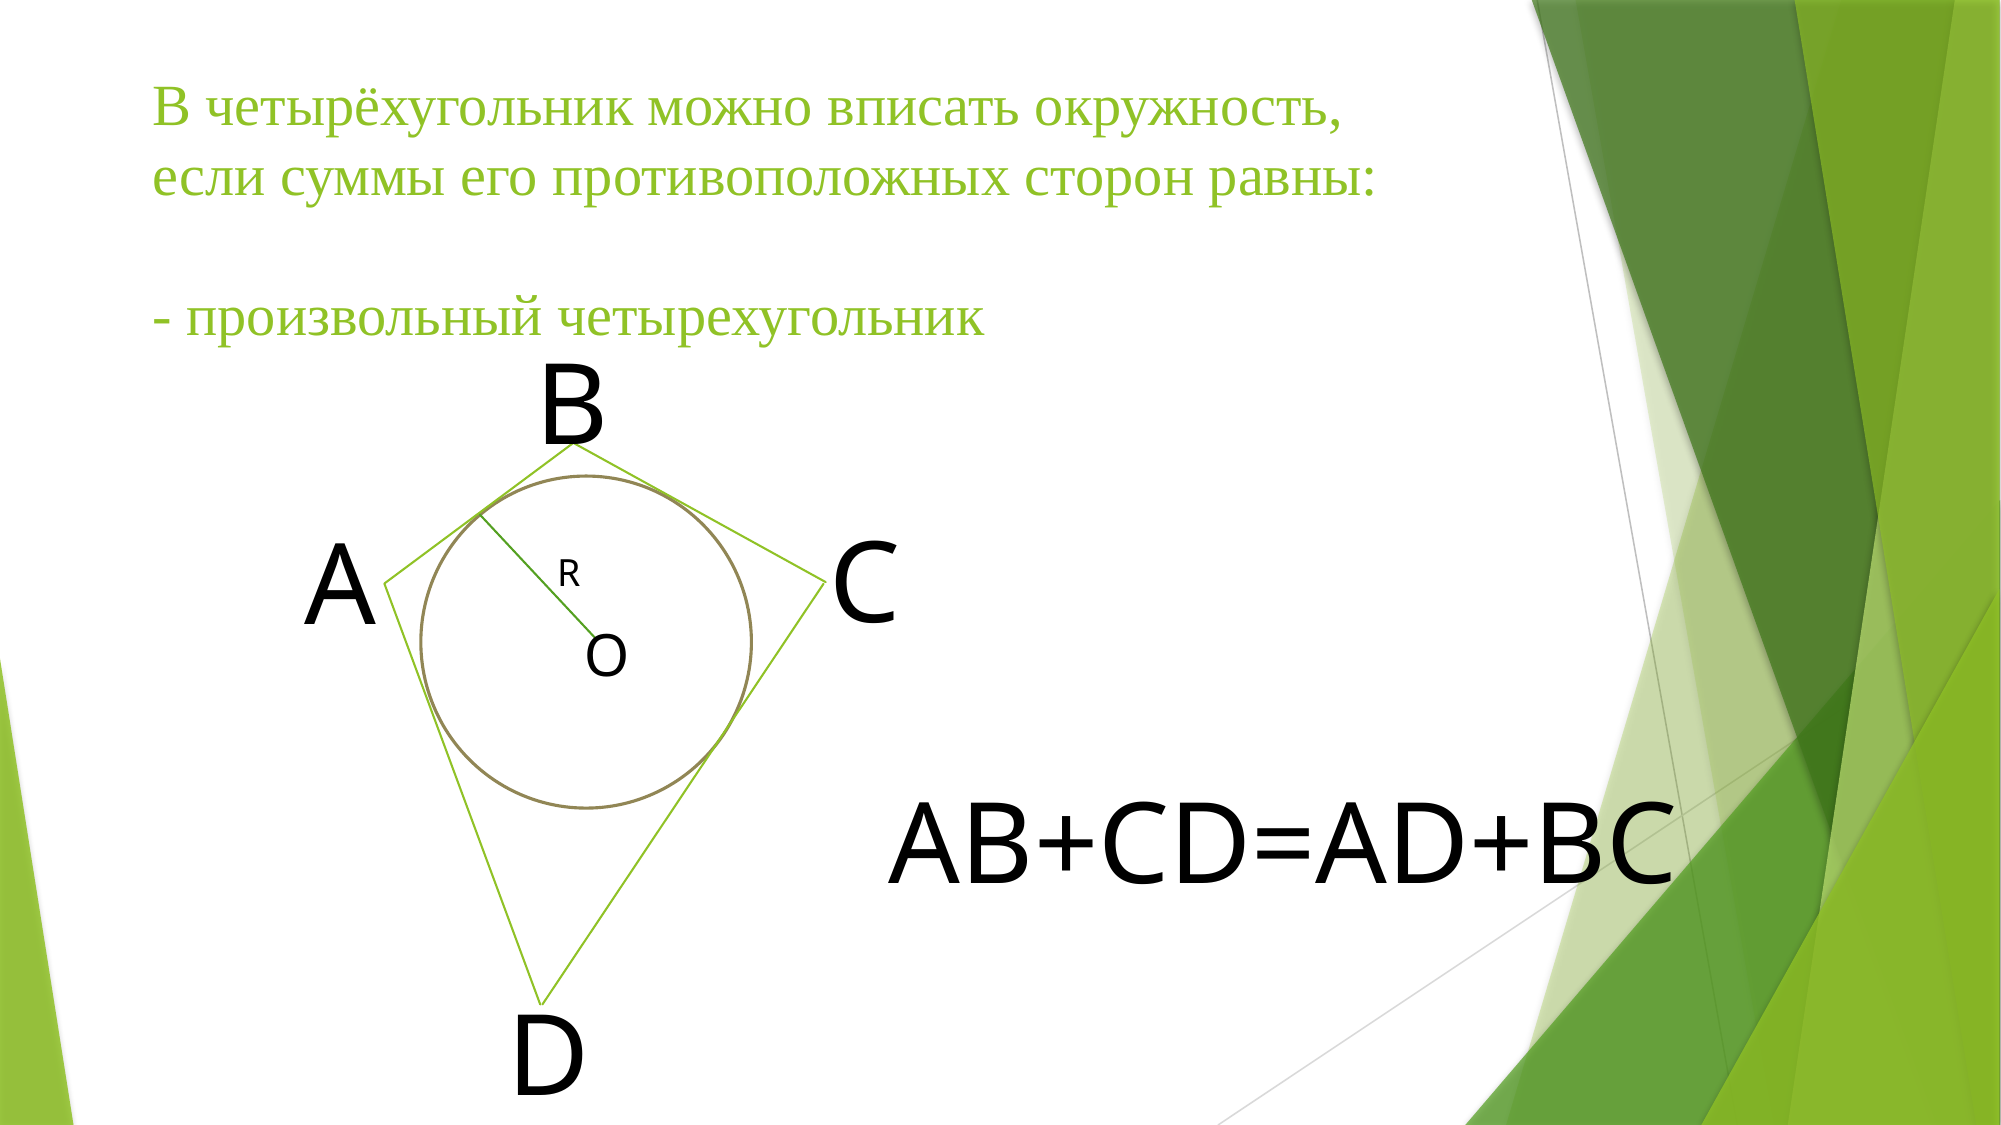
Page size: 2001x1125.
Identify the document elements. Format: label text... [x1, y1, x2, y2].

title В четырёхугольник можно вписать окружность, если суммы его противоположных сторон равны: - произвольный четырехугольник [137, 59, 1863, 362]
text_box А [274, 504, 379, 655]
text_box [383, 583, 537, 1005]
text_box D [487, 1014, 611, 1125]
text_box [383, 443, 569, 583]
text_box AB+CD=AD+BC [829, 763, 1761, 914]
text_box В [514, 362, 631, 442]
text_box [571, 441, 827, 583]
text_box С [829, 502, 939, 653]
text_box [541, 591, 824, 1005]
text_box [479, 514, 597, 640]
